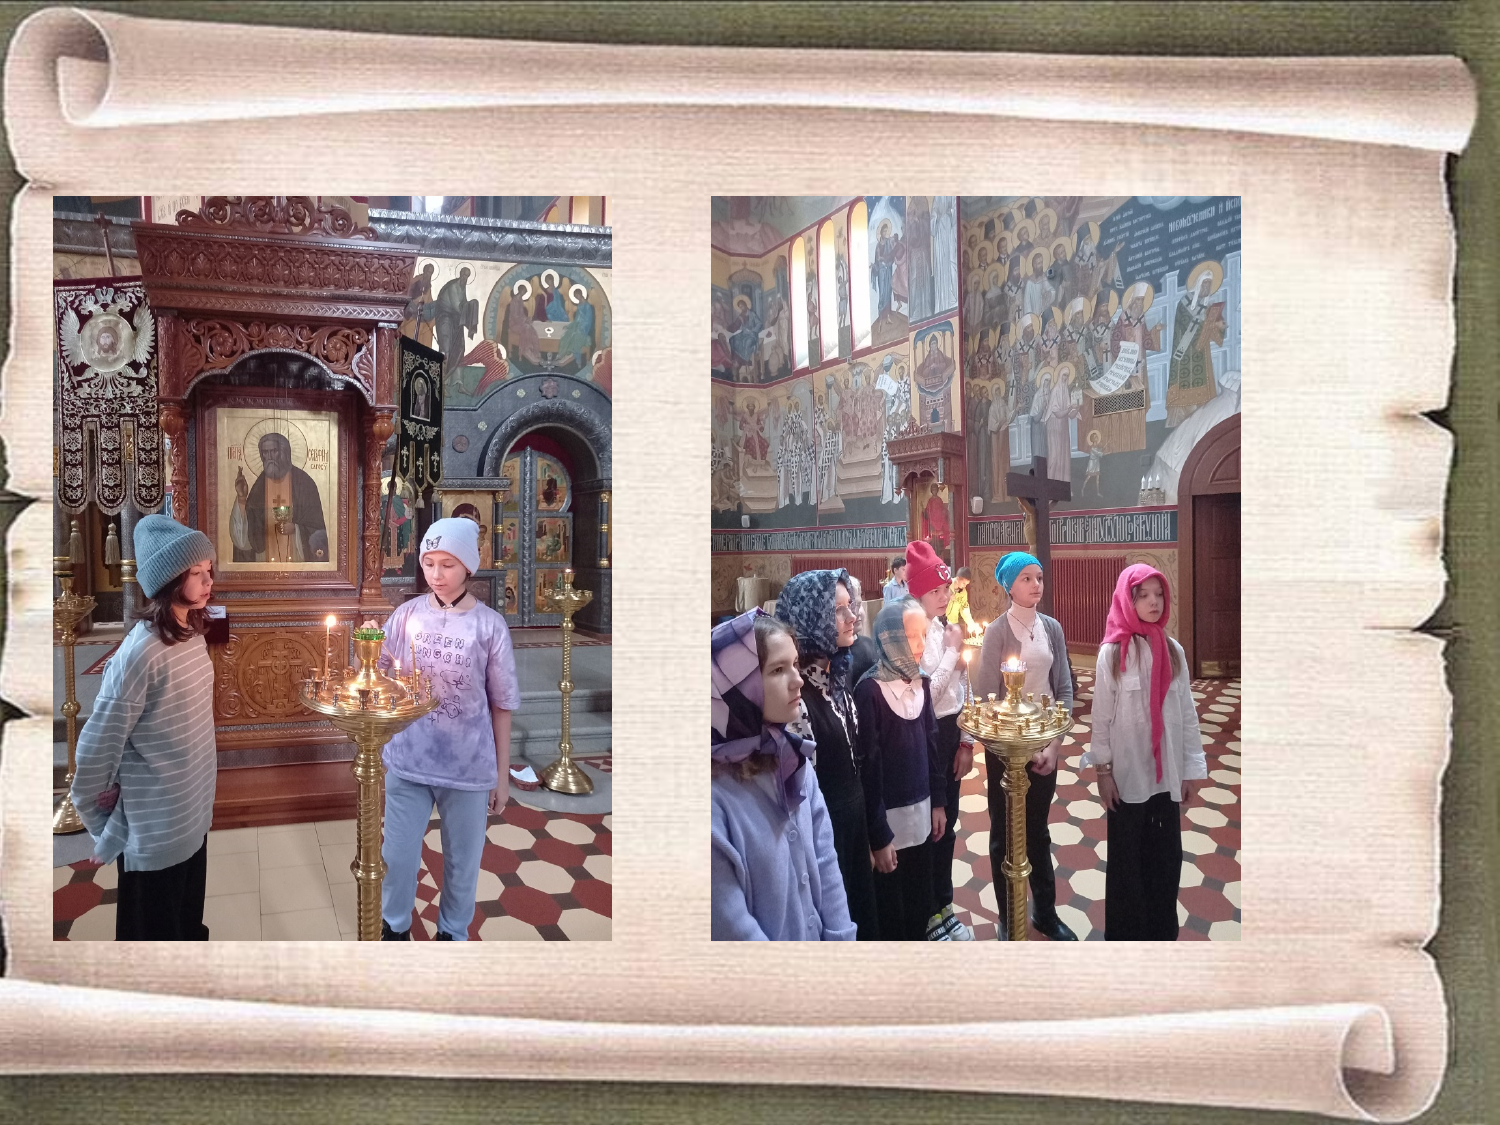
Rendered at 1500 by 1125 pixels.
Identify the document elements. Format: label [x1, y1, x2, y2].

picture [52, 196, 612, 941]
list [0, 0, 1500, 1125]
picture [710, 196, 1241, 941]
